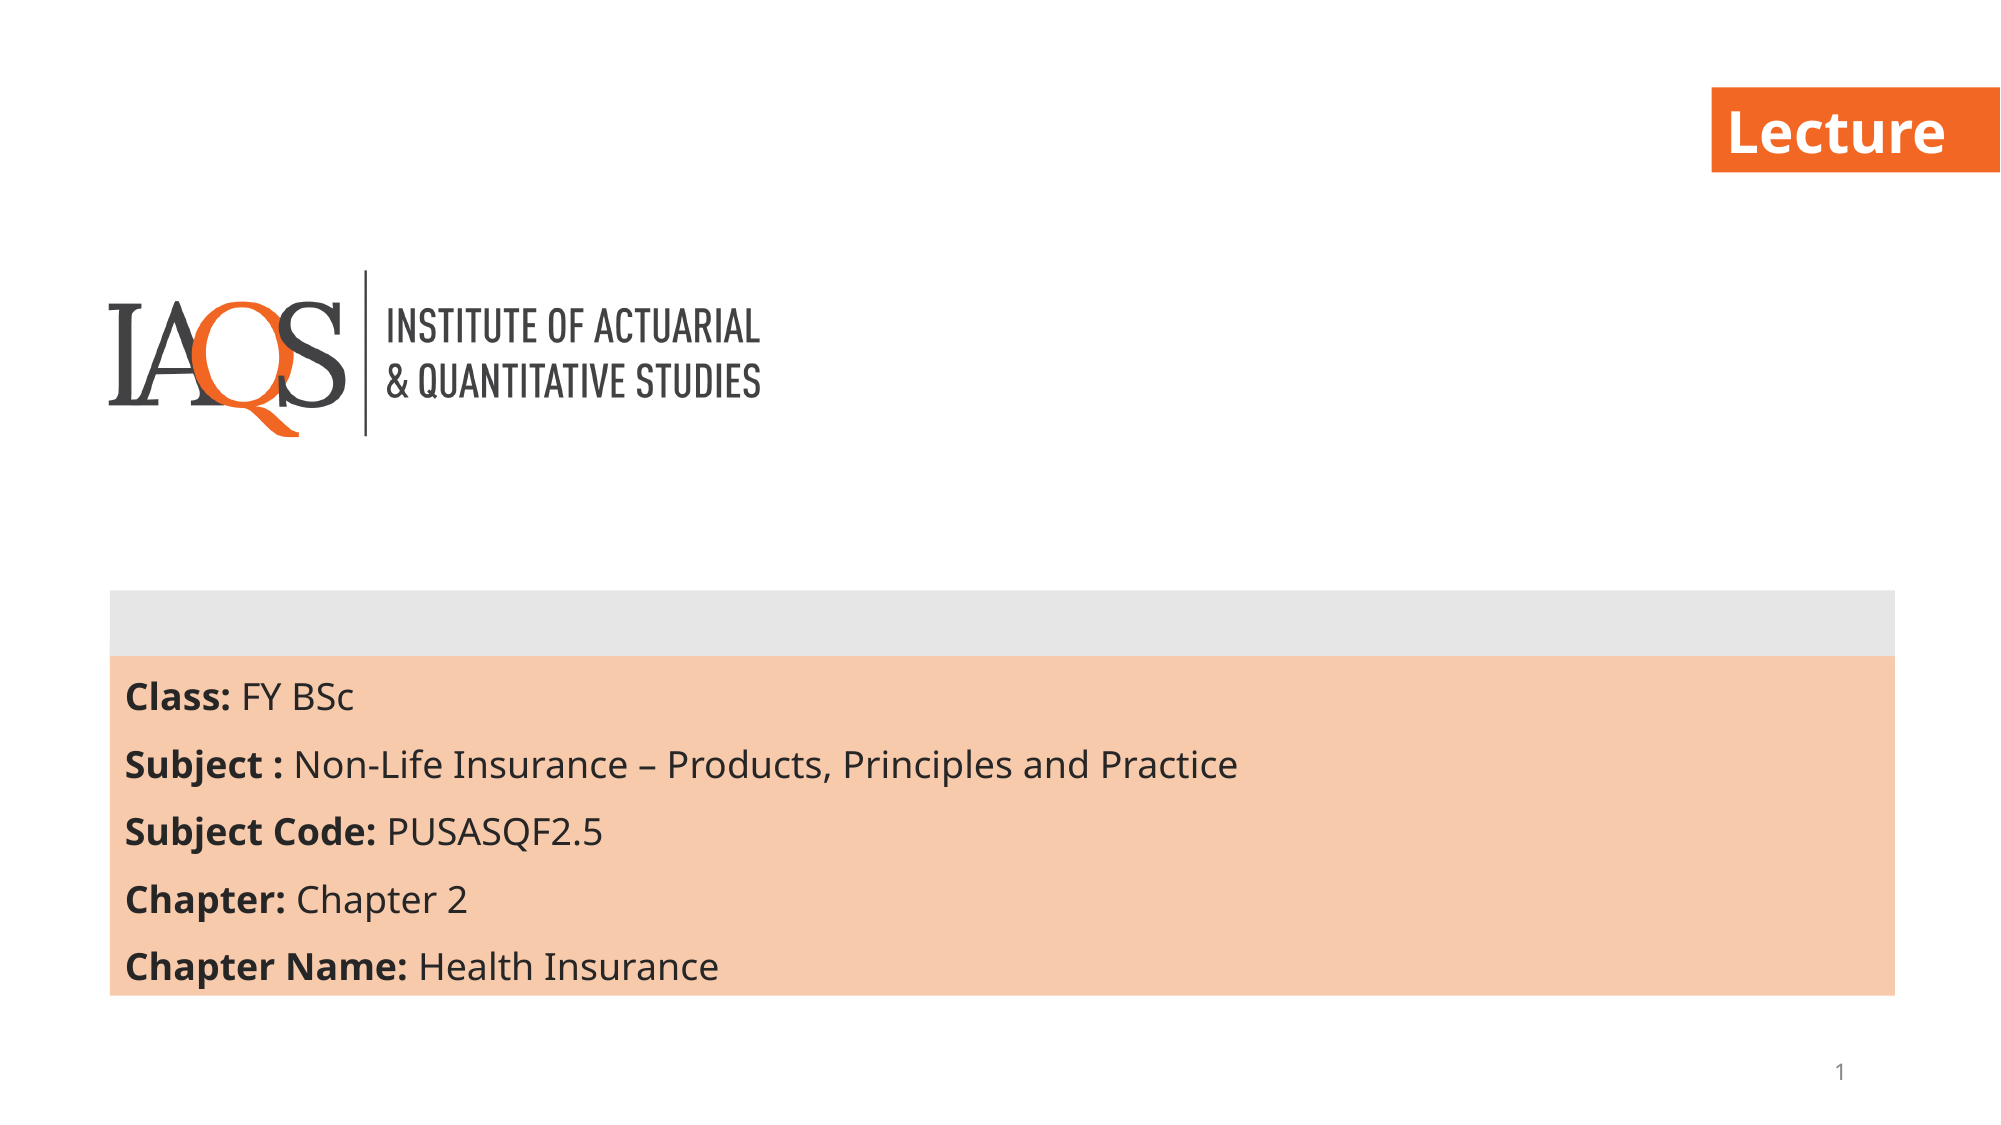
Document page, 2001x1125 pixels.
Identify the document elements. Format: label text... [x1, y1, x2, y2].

text_box Class: FY BSc Subject : Non-Life Insurance – Products, Principles and Practice Subject Code: PUSASQF2.5 Chapter: Chapter 2 Chapter Name: Health Insurance [109, 657, 1895, 996]
slide_number ‹#› [1412, 1042, 1863, 1103]
text_box [109, 590, 1895, 657]
picture [67, 261, 801, 447]
text_box Lecture [1711, 87, 2000, 173]
